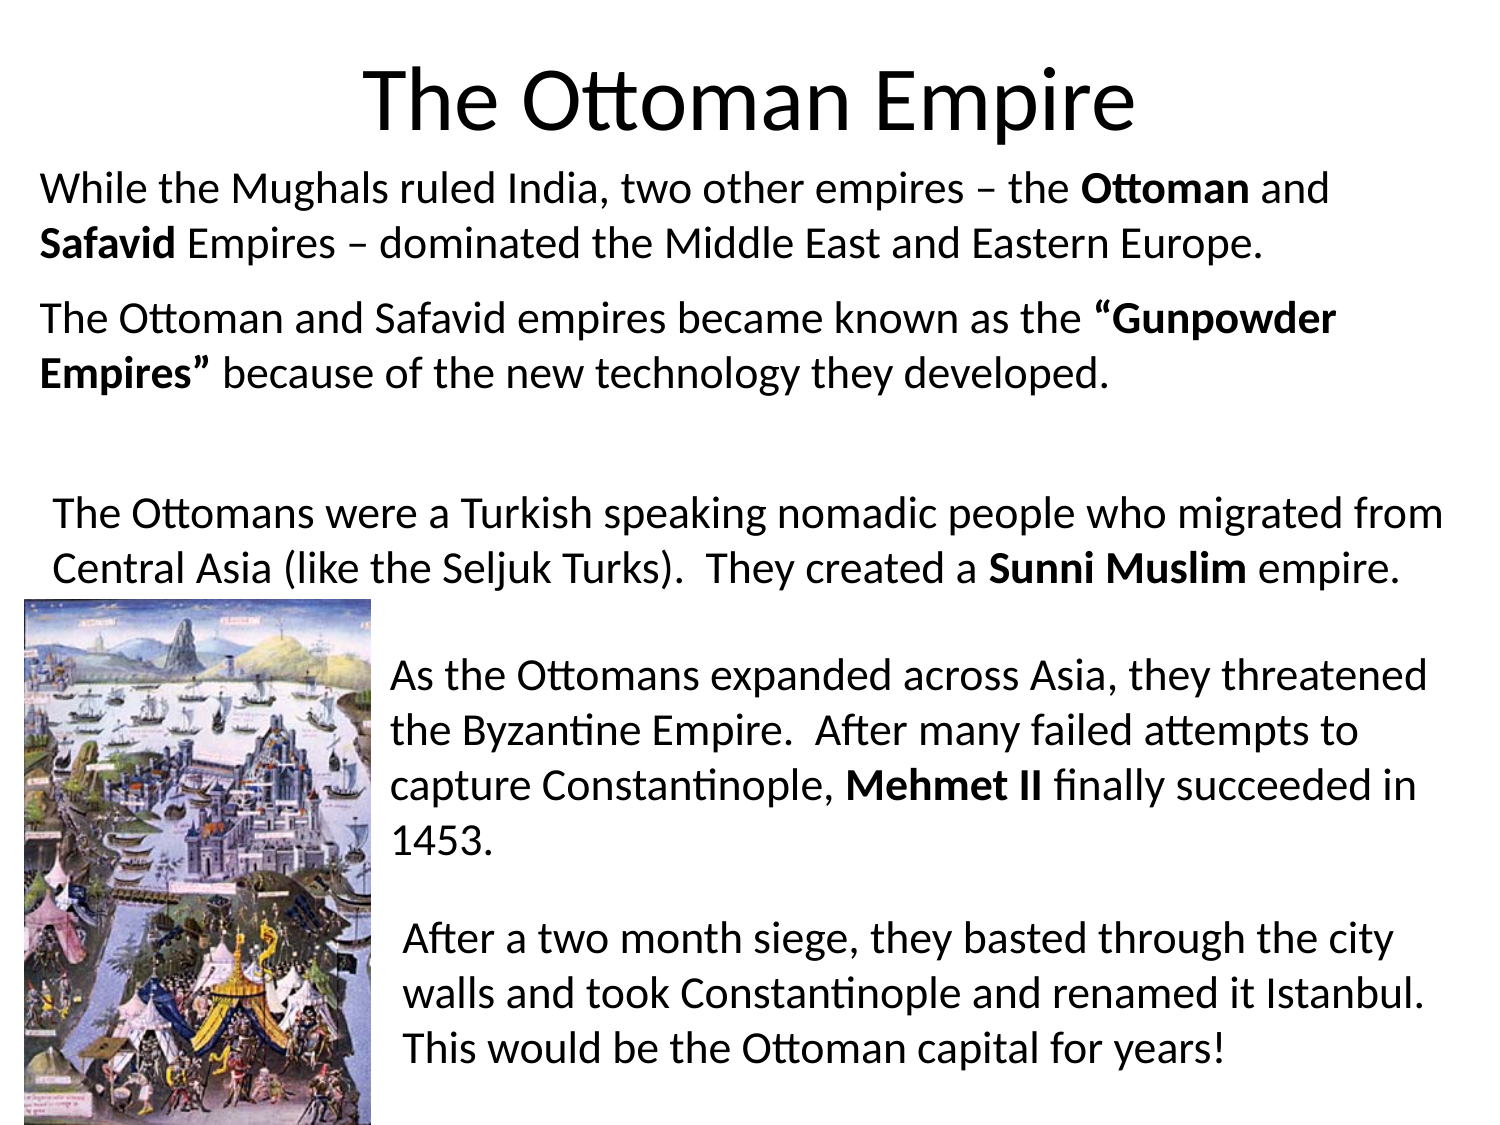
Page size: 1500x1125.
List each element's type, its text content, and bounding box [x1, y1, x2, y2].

picture [24, 598, 371, 1125]
text_box As the Ottomans expanded across Asia, they threatened the Byzantine Empire. After many failed attempts to capture Constantinople, Mehmet II finally succeeded in 1453. [375, 637, 1463, 873]
text_box After a two month siege, they basted through the city walls and took Constantinople and renamed it Istanbul. This would be the Ottoman capital for years! [387, 900, 1500, 1080]
title The Ottoman Empire [75, 0, 1425, 149]
text_box The Ottomans were a Turkish speaking nomadic people who migrated from Central Asia (like the Seljuk Turks). They created a Sunni Muslim empire. [37, 474, 1475, 600]
text_box While the Mughals ruled India, two other empires – the Ottoman and Safavid Empires – dominated the Middle East and Eastern Europe. The Ottoman and Safavid empires became known as the “Gunpowder Empires” because of the new technology they developed. [24, 149, 1463, 405]
